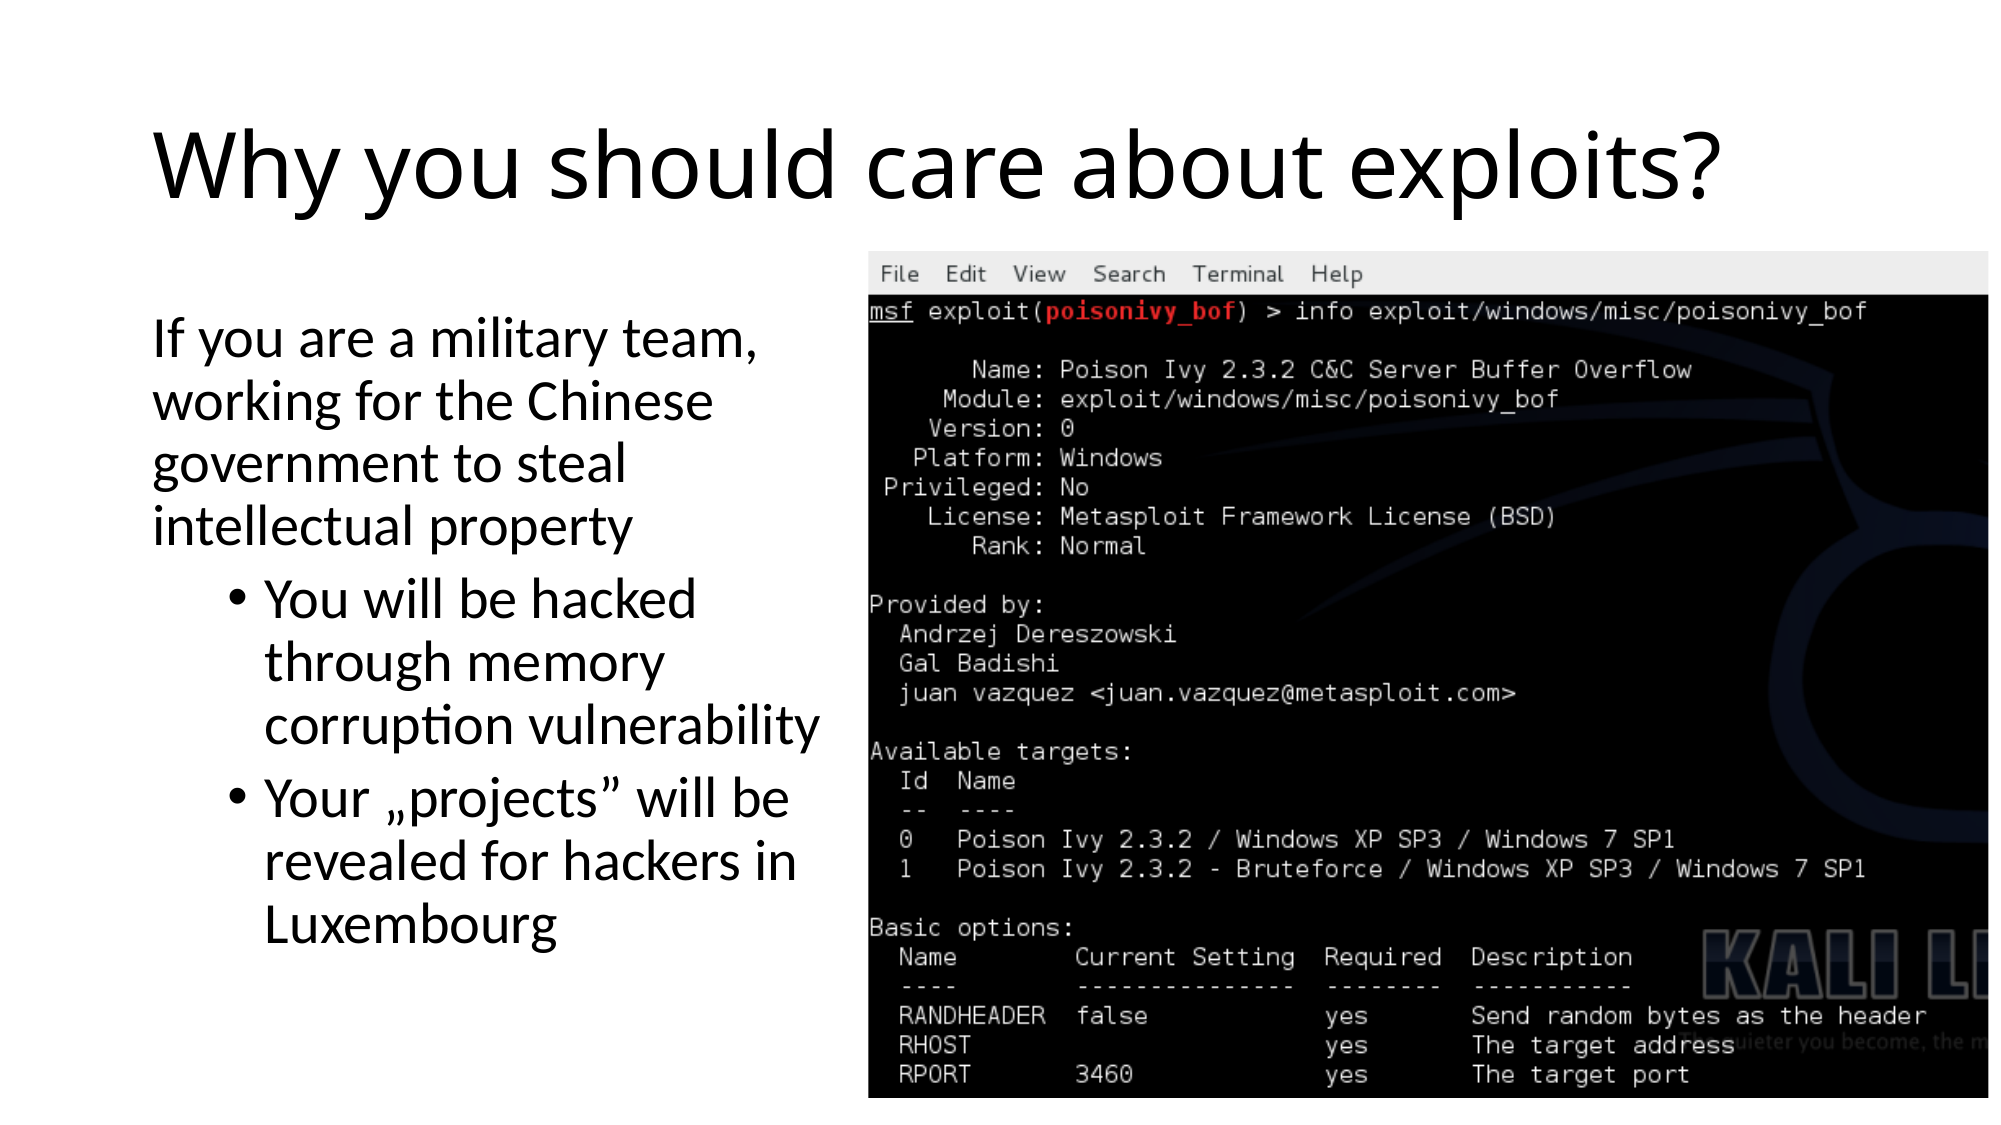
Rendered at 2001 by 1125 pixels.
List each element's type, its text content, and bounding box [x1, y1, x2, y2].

picture [868, 251, 1989, 1098]
title Why you should care about exploits? [137, 59, 1863, 278]
list If you are a military team, working for the Chinese government to steal intellectual property You will be hacked through memory corruption vulnerability Your „projects” will be revealed for hackers in Luxembourg [137, 299, 865, 1014]
